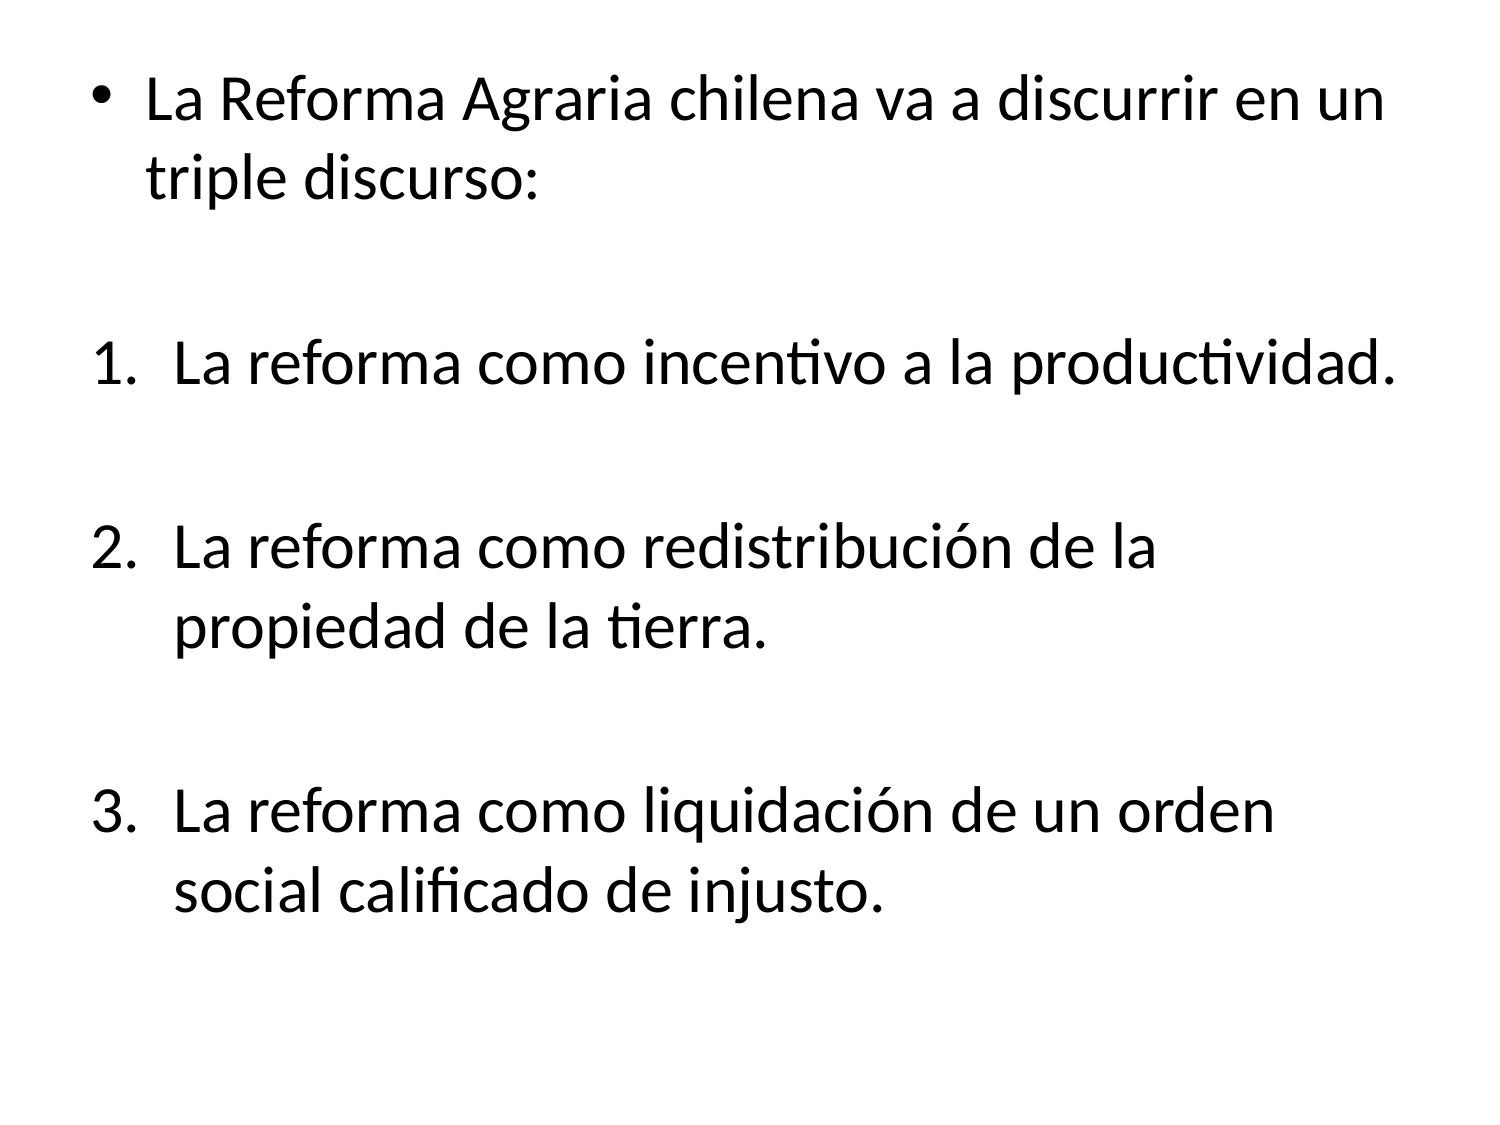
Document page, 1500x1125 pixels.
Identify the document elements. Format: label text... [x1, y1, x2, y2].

list La Reforma Agraria chilena va a discurrir en un triple discurso: La reforma como incentivo a la productividad. La reforma como redistribución de la propiedad de la tierra. La reforma como liquidación de un orden social calificado de injusto. [75, 46, 1425, 1005]
